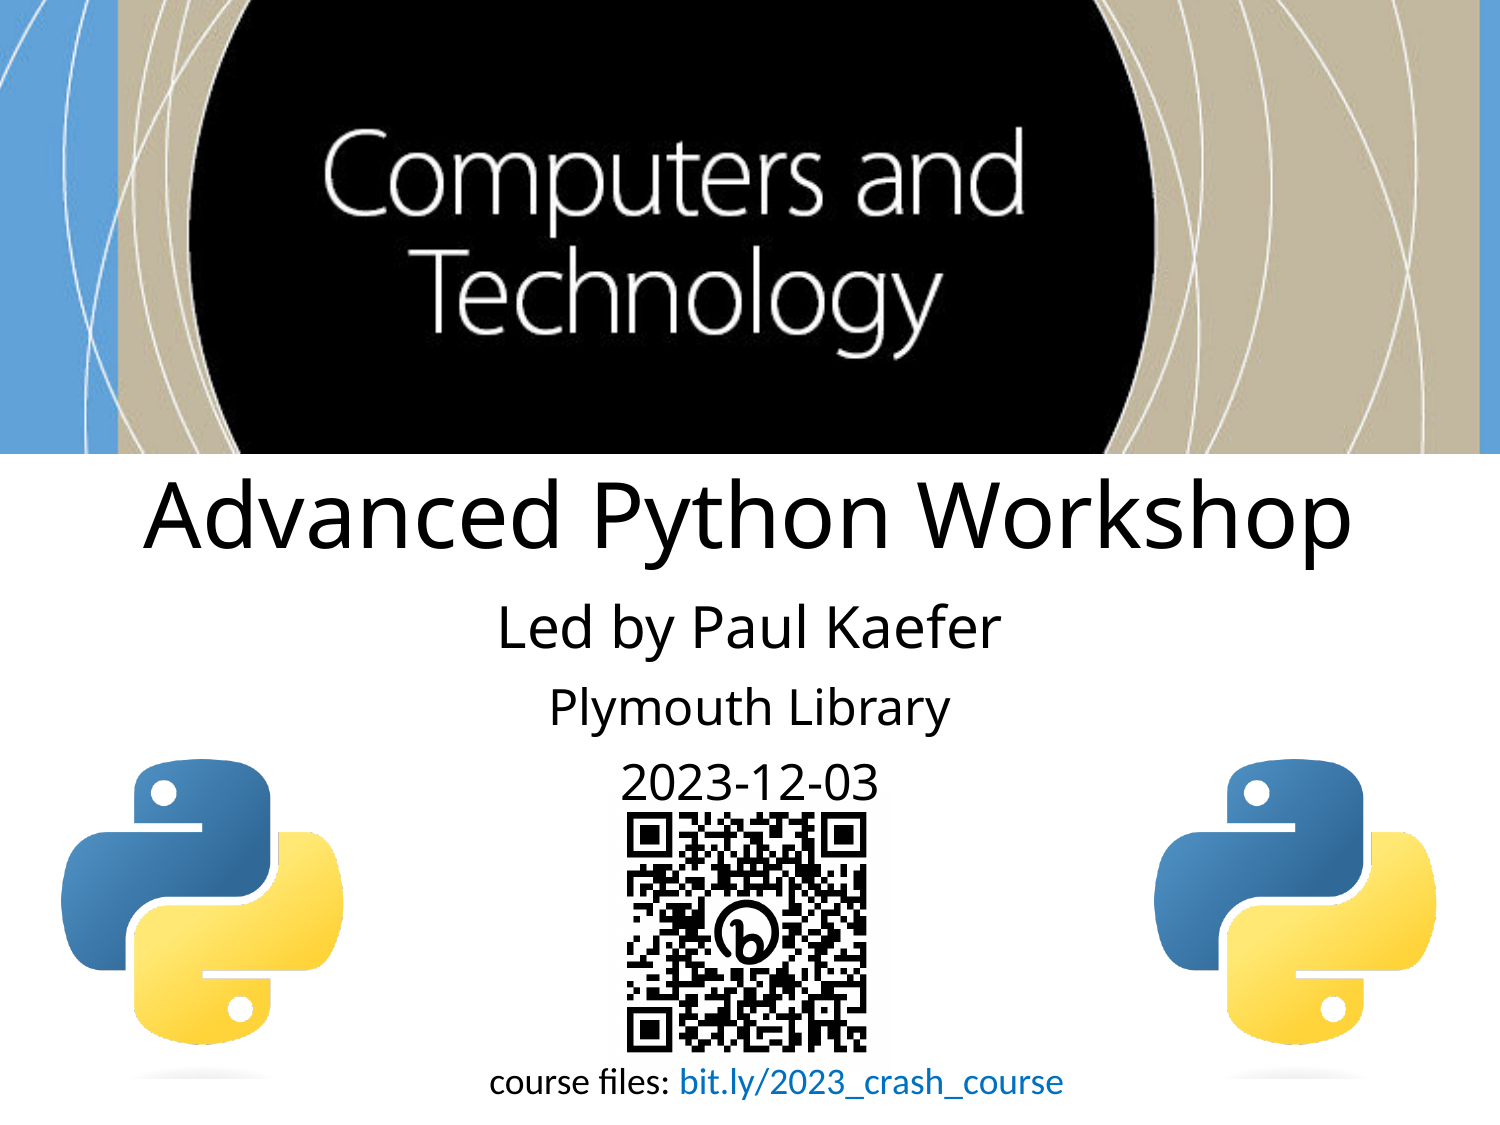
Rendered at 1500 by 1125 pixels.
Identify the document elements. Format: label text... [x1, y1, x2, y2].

picture [61, 759, 353, 1079]
picture [601, 786, 892, 1078]
picture [1154, 759, 1446, 1079]
subtitle Led by Paul Kaefer Plymouth Library 2023-12-03 [187, 590, 1313, 863]
picture [0, 0, 1500, 454]
text_box course files: bit.ly/2023_crash_course [474, 1049, 1088, 1109]
title Advanced Python Workshop [112, 454, 1388, 576]
